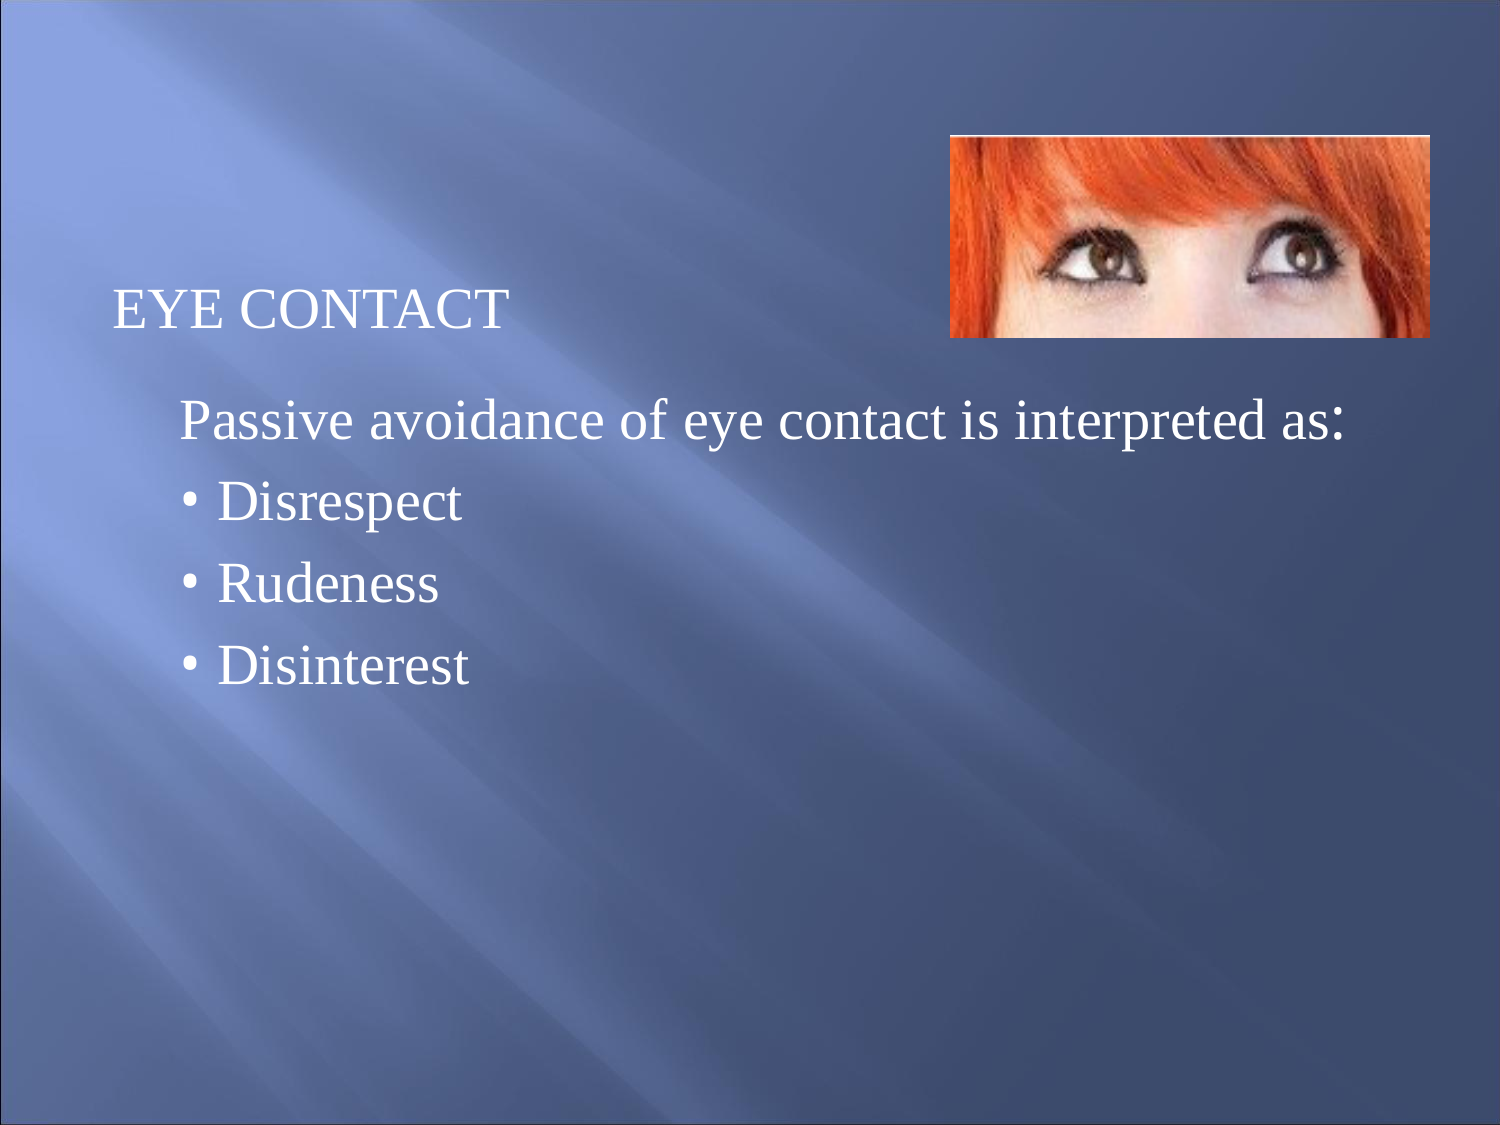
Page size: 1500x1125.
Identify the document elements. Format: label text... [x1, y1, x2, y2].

list EYE CONTACT Passive avoidance of eye contact is interpreted as: • Disrespect • Rudeness • Disinterest [75, 262, 1425, 1035]
picture [0, 0, 1500, 1125]
